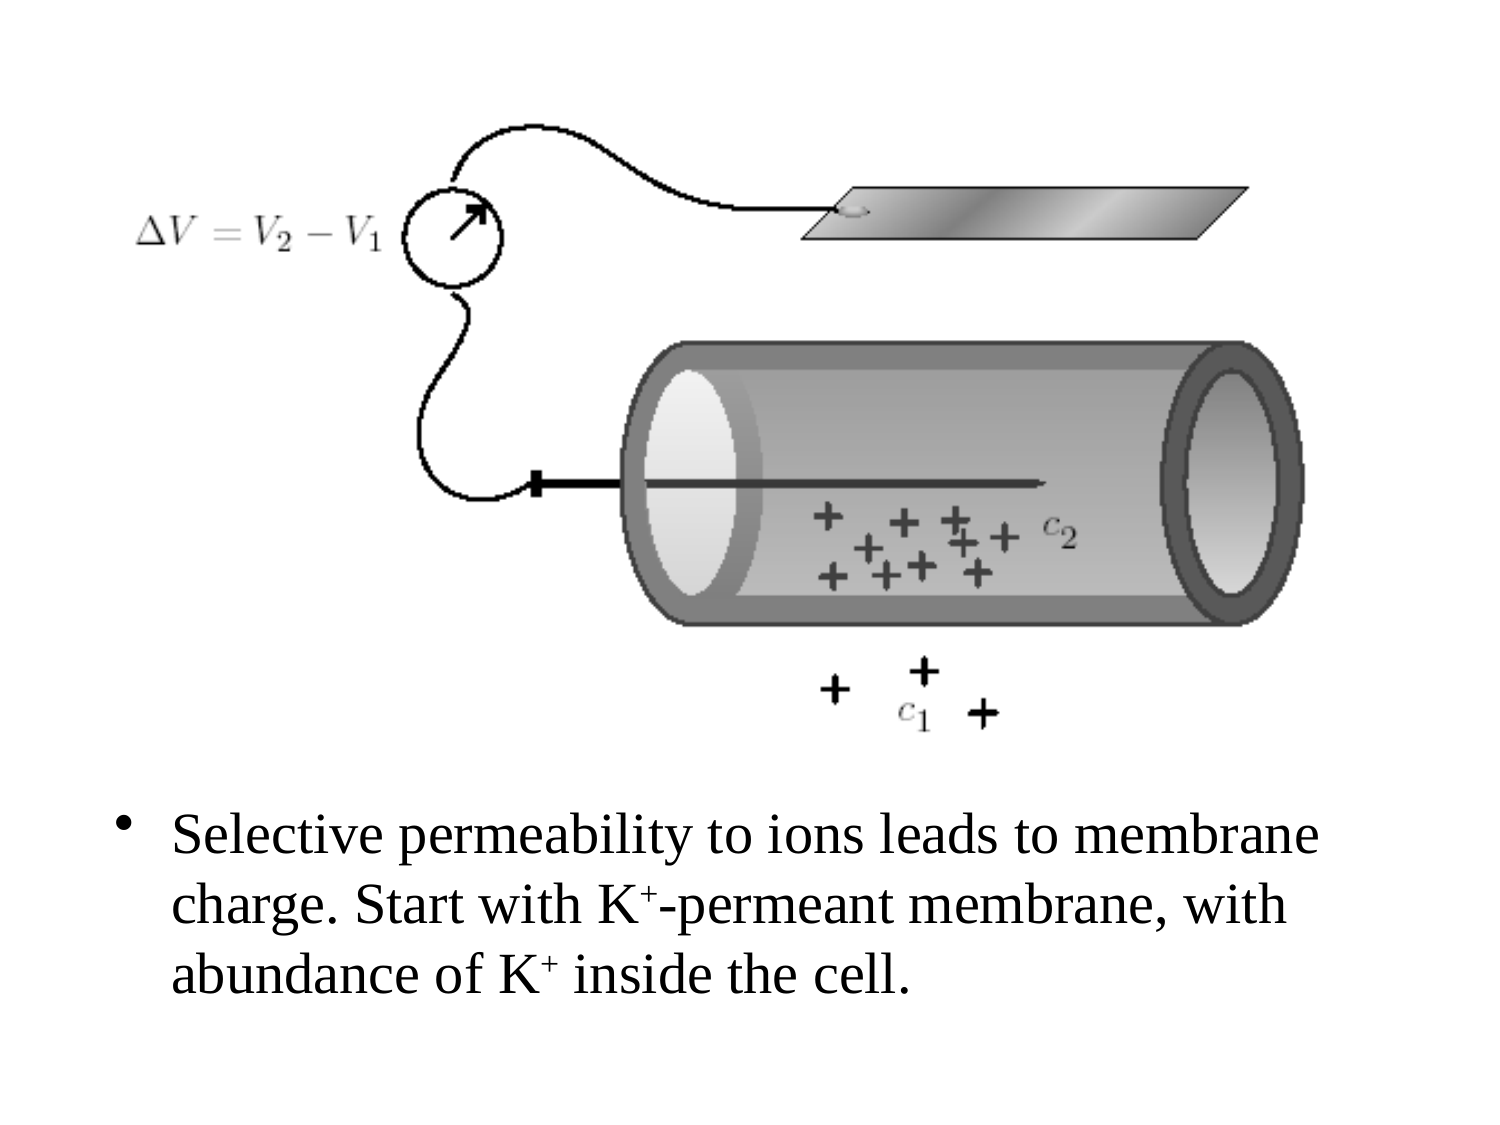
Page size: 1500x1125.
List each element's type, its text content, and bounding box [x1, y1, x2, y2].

picture [112, 62, 1351, 777]
list Selective permeability to ions leads to membrane charge. Start with K+-permeant membrane, with abundance of K+ inside the cell. [99, 787, 1375, 1075]
